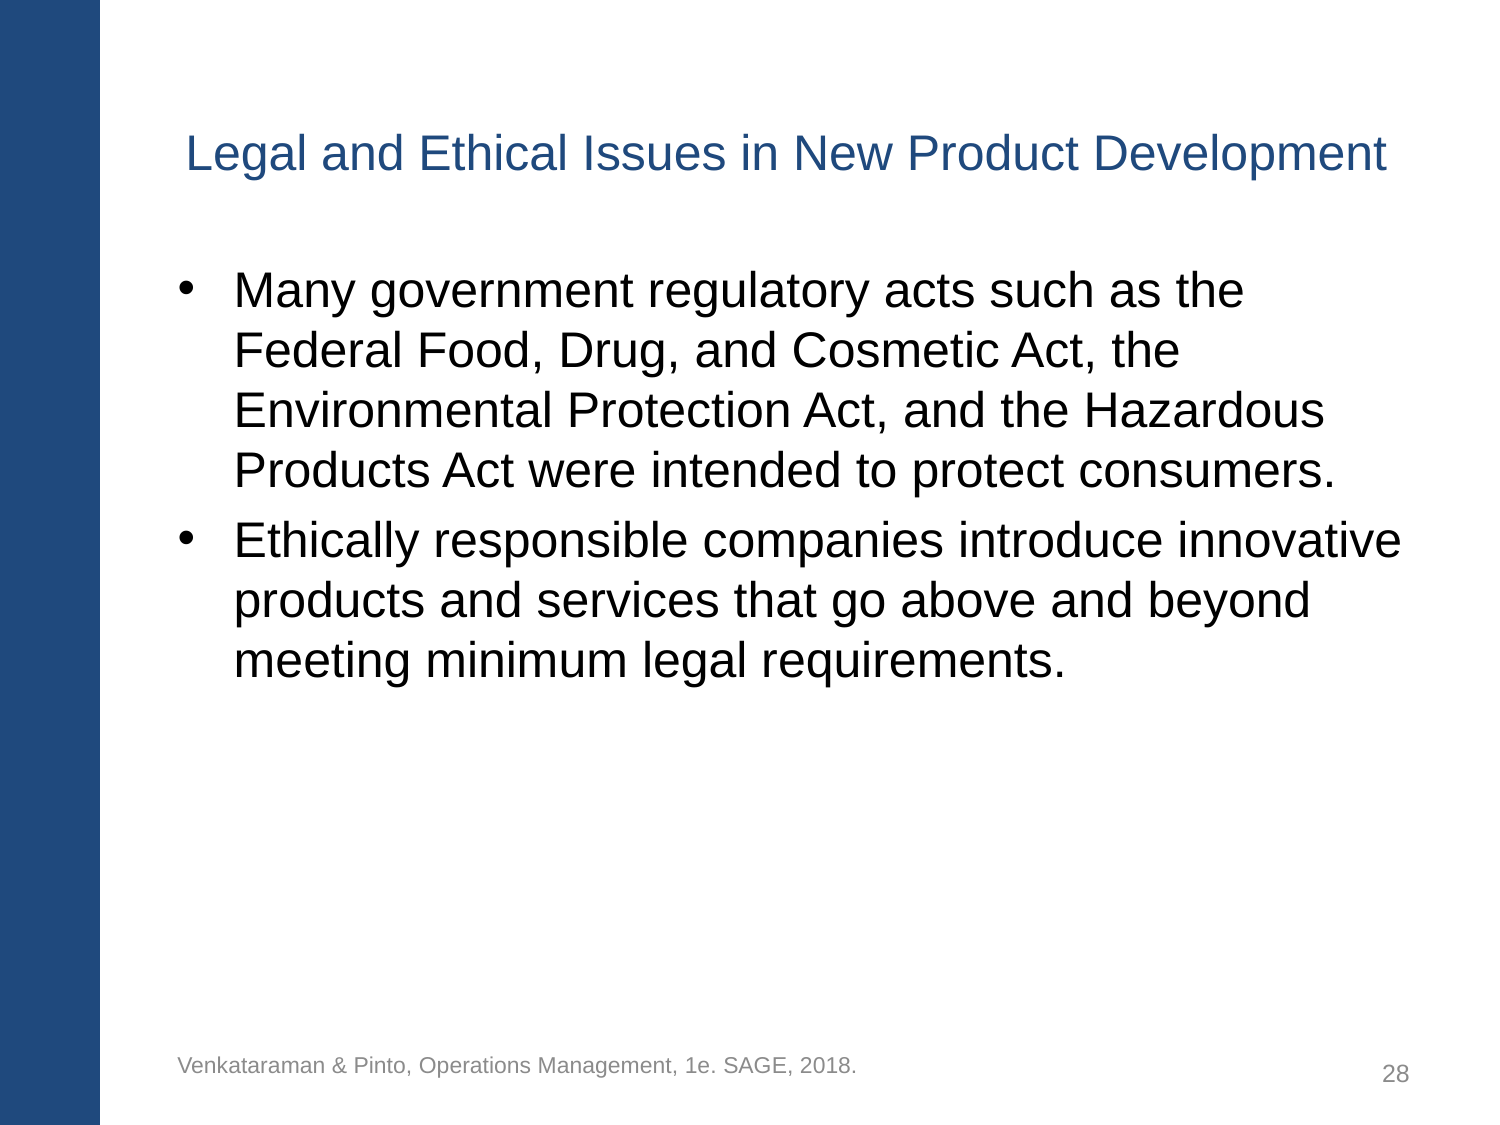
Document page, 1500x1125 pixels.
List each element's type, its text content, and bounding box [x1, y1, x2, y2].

list Many government regulatory acts such as the Federal Food, Drug, and Cosmetic Act, the Environmental Protection Act, and the Hazardous Products Act were intended to protect consumers. Ethically responsible companies introduce innovative products and services that go above and beyond meeting minimum legal requirements. [162, 249, 1425, 1005]
footer Venkataraman & Pinto, Operations Management, 1e. SAGE, 2018. [162, 1042, 1313, 1103]
slide_number 28 [1350, 1042, 1425, 1103]
title Legal and Ethical Issues in New Product Development [162, 37, 1425, 249]
